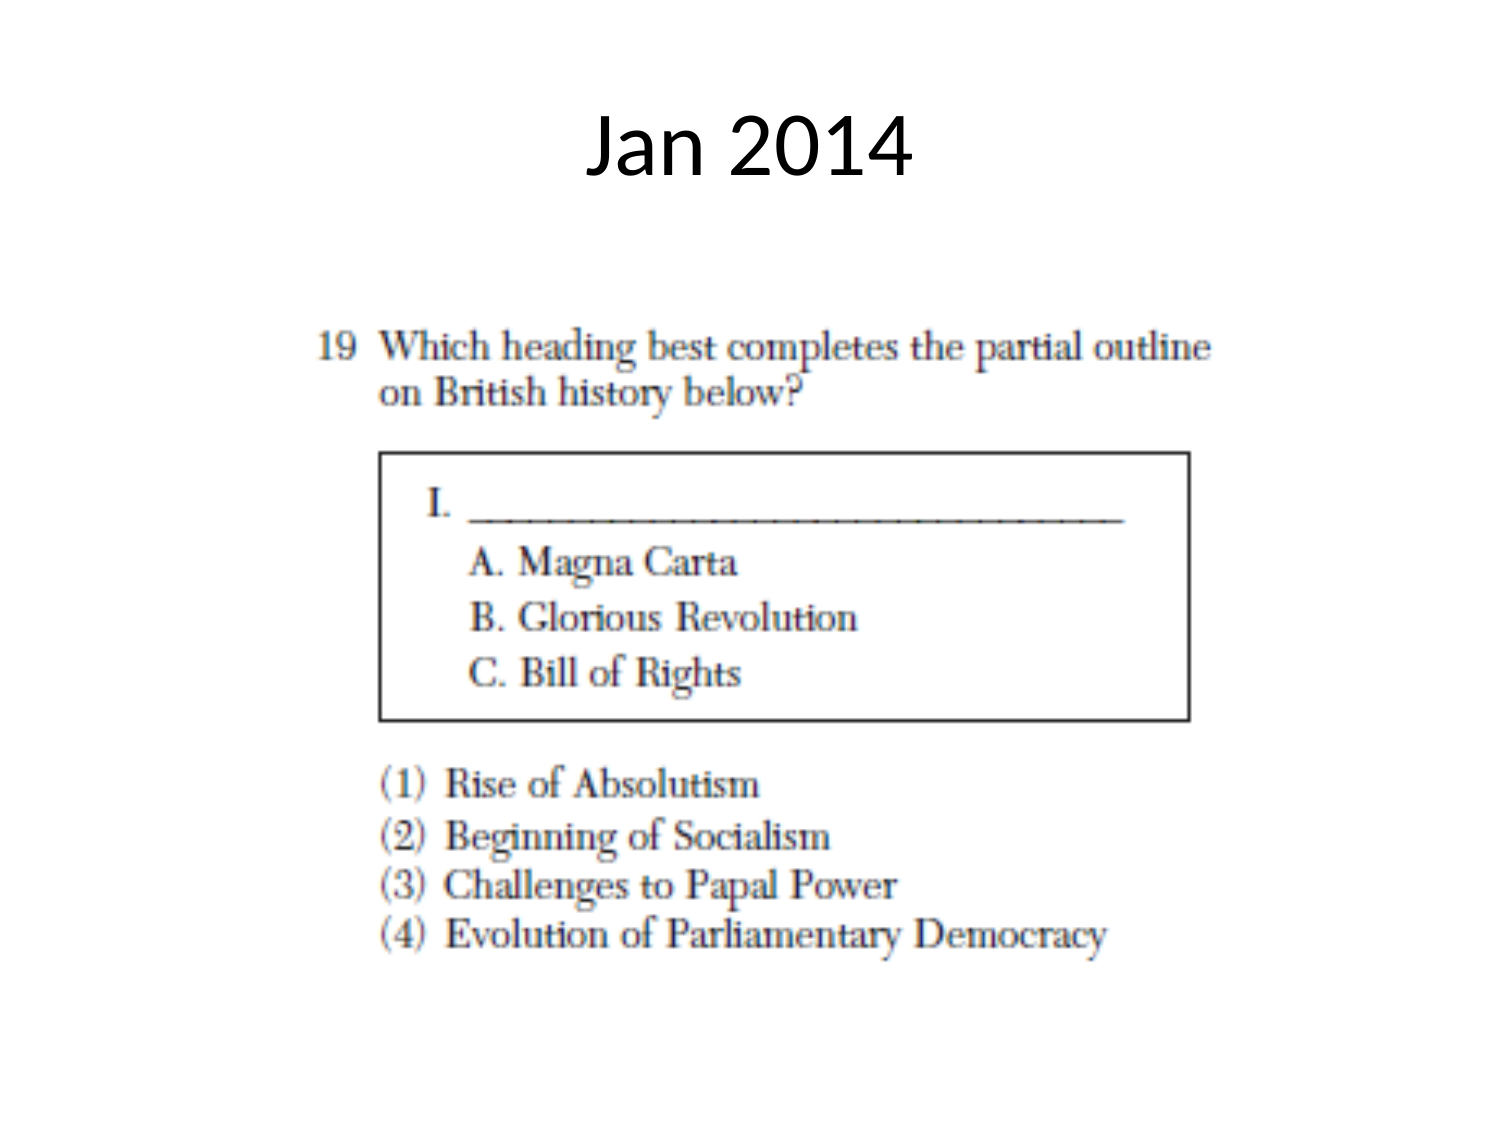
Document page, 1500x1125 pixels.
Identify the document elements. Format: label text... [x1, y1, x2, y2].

title Jan 2014 [75, 45, 1425, 233]
picture [262, 299, 1231, 988]
